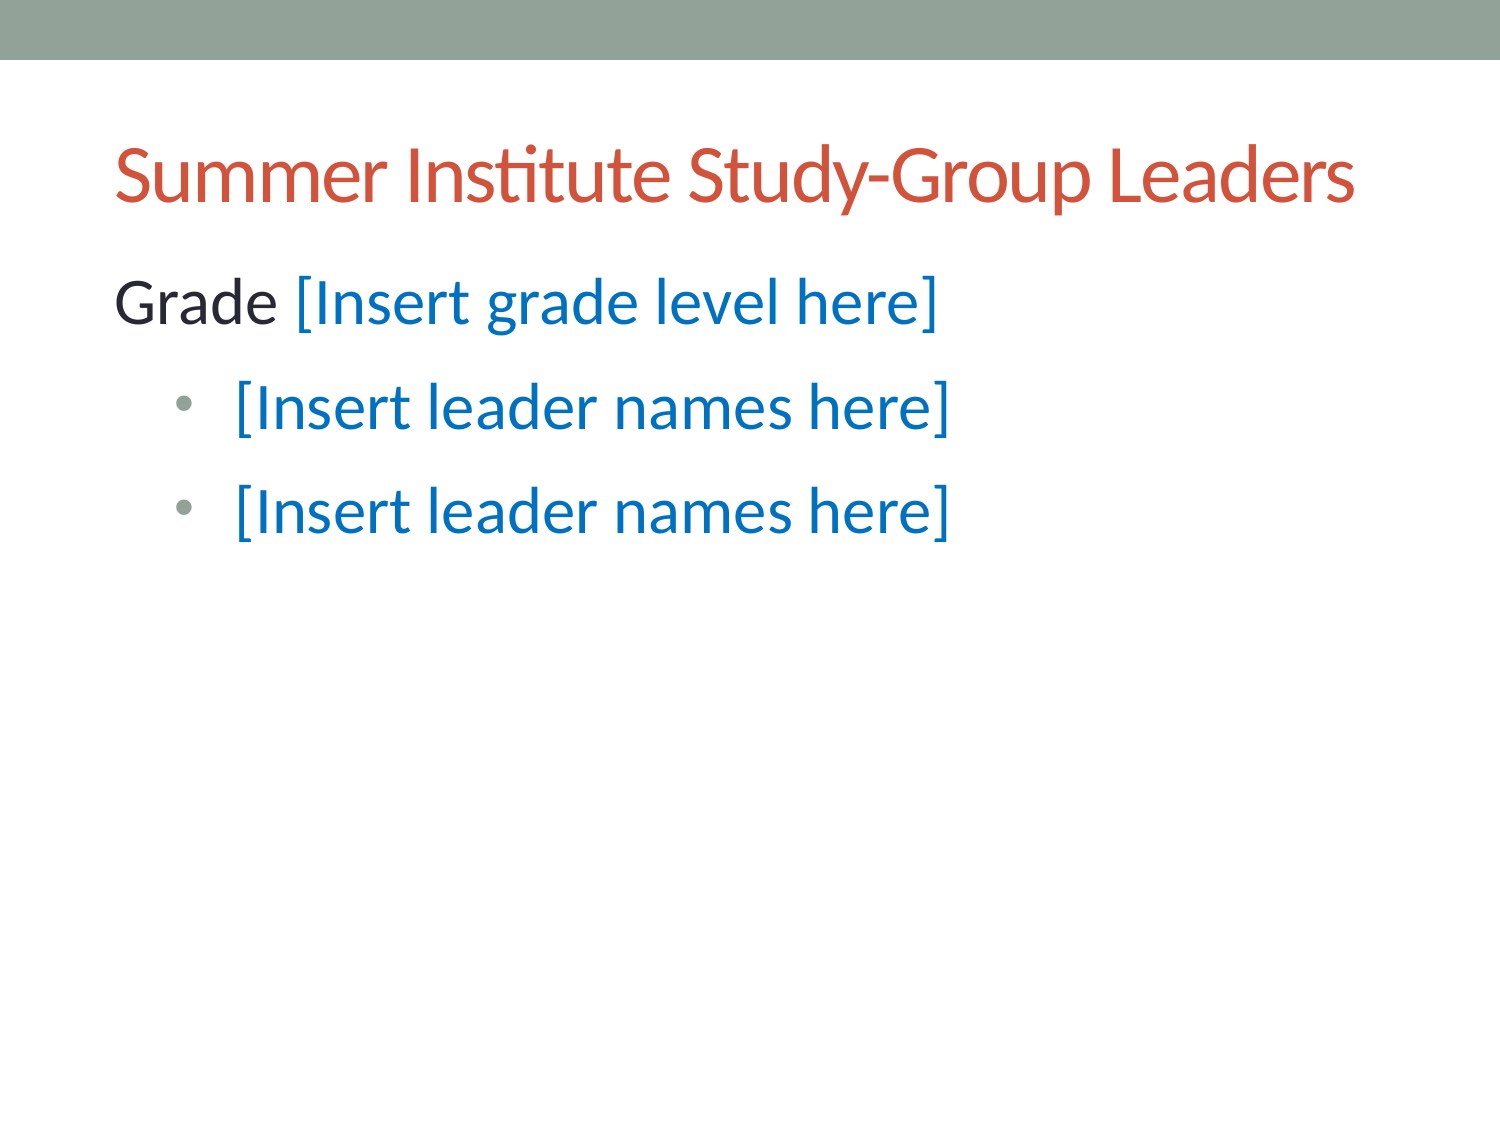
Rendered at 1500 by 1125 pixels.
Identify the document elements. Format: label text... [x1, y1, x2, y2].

title Summer Institute Study-Group Leaders [99, 87, 1425, 250]
list Grade [Insert grade level here] [Insert leader names here] [Insert leader names here] [99, 249, 1363, 1024]
